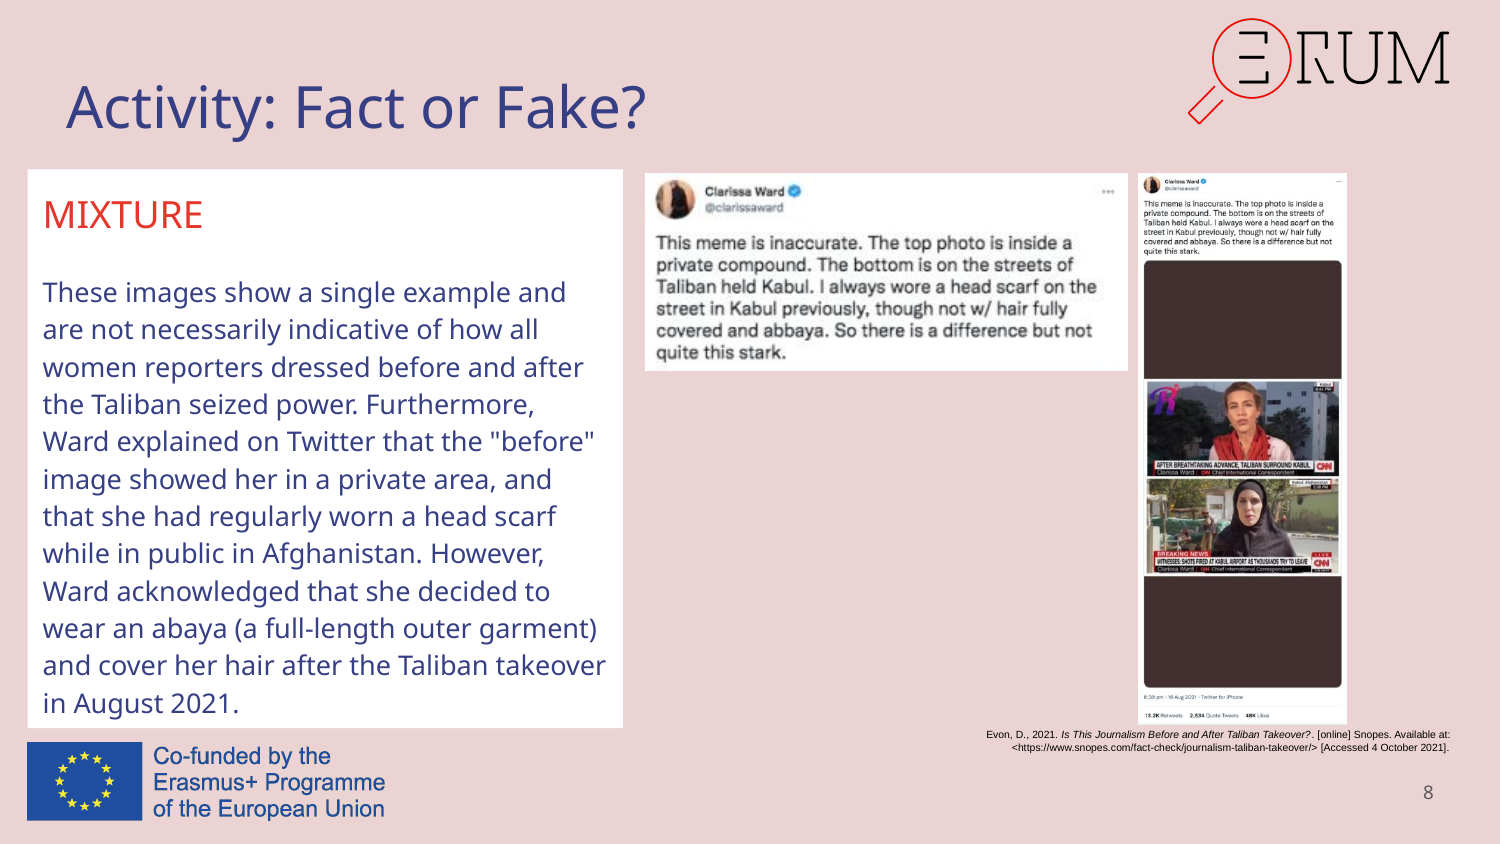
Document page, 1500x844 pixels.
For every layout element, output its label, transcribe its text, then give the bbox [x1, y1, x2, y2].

text_box Evon, D., 2021. Is This Journalism Before and After Taliban Takeover?. [online] Snopes. Available at: <https://www.snopes.com/fact-check/journalism-taliban-takeover/> [Accessed 4 October 2021]. [846, 715, 1467, 766]
picture [1136, 0, 1500, 137]
picture [644, 172, 1129, 372]
title Activity: Fact or Fake? [51, 55, 1168, 150]
list MIXTURE These images show a single example and are not necessarily indicative of how all women reporters dressed before and after the Taliban seized power. Furthermore, Ward explained on Twitter that the "before" image showed her in a private area, and that she had regularly worn a head scarf while in public in Afghanistan. However, Ward acknowledged that she decided to wear an abaya (a full-length outer garment) and cover her hair after the Taliban takeover in August 2021. [27, 169, 623, 729]
picture [27, 742, 385, 821]
slide_number 8 [1358, 766, 1449, 826]
picture [1137, 172, 1347, 725]
